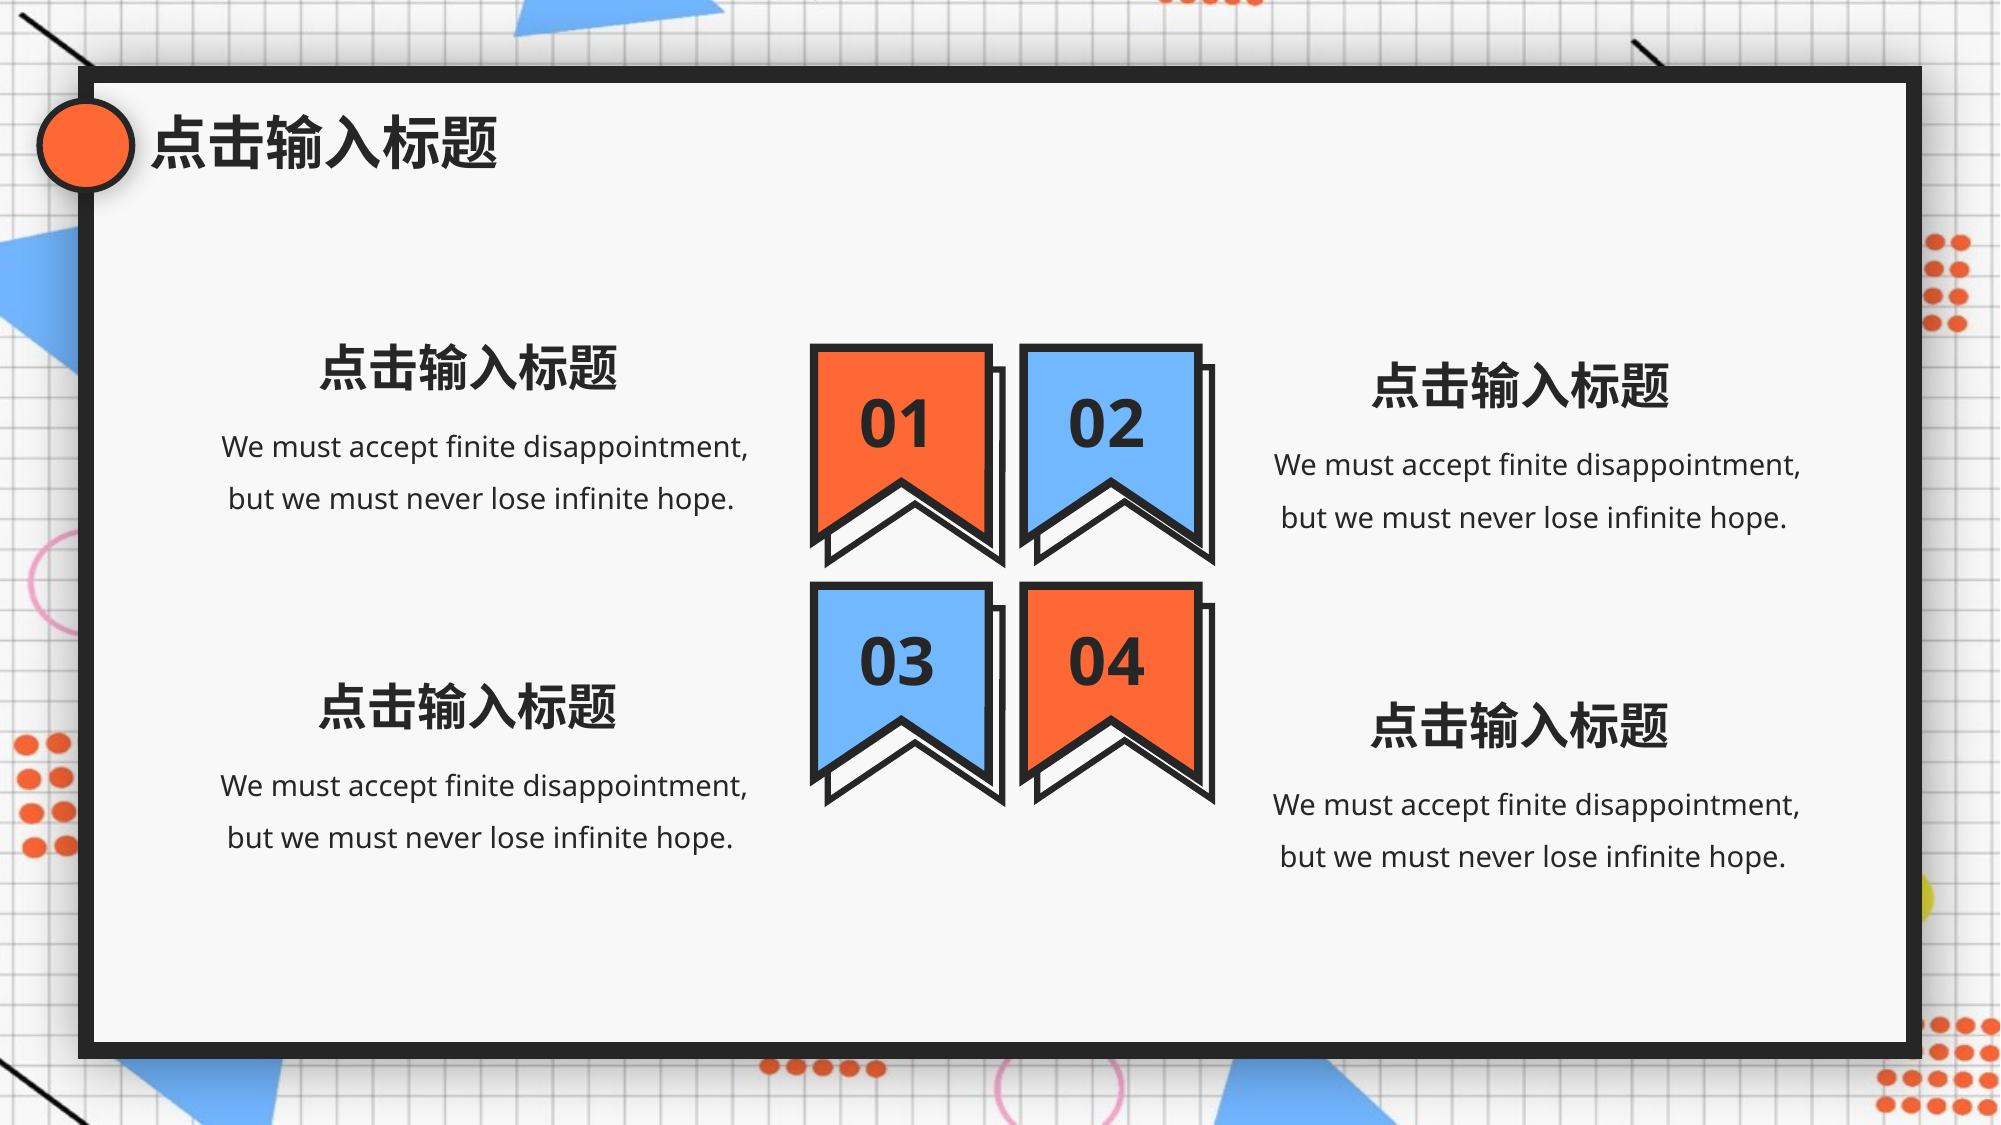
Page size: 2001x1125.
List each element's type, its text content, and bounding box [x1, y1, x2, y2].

text_box 点击输入标题 [302, 668, 633, 743]
text_box We must accept finite disappointment, but we must never lose infinite hope. [1246, 760, 1827, 881]
text_box We must accept finite disappointment, but we must never lose infinite hope. [195, 403, 776, 523]
text_box We must accept finite disappointment, but we must never lose infinite hope. [1247, 421, 1828, 542]
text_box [39, 99, 516, 191]
text_box [85, 73, 1915, 1051]
text_box 点击输入标题 [303, 328, 634, 404]
text_box We must accept finite disappointment, but we must never lose infinite hope. [194, 742, 775, 862]
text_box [813, 347, 1213, 802]
picture [0, 0, 2001, 1125]
text_box 点击输入标题 [1356, 347, 1686, 423]
text_box 点击输入标题 [1355, 686, 1685, 762]
